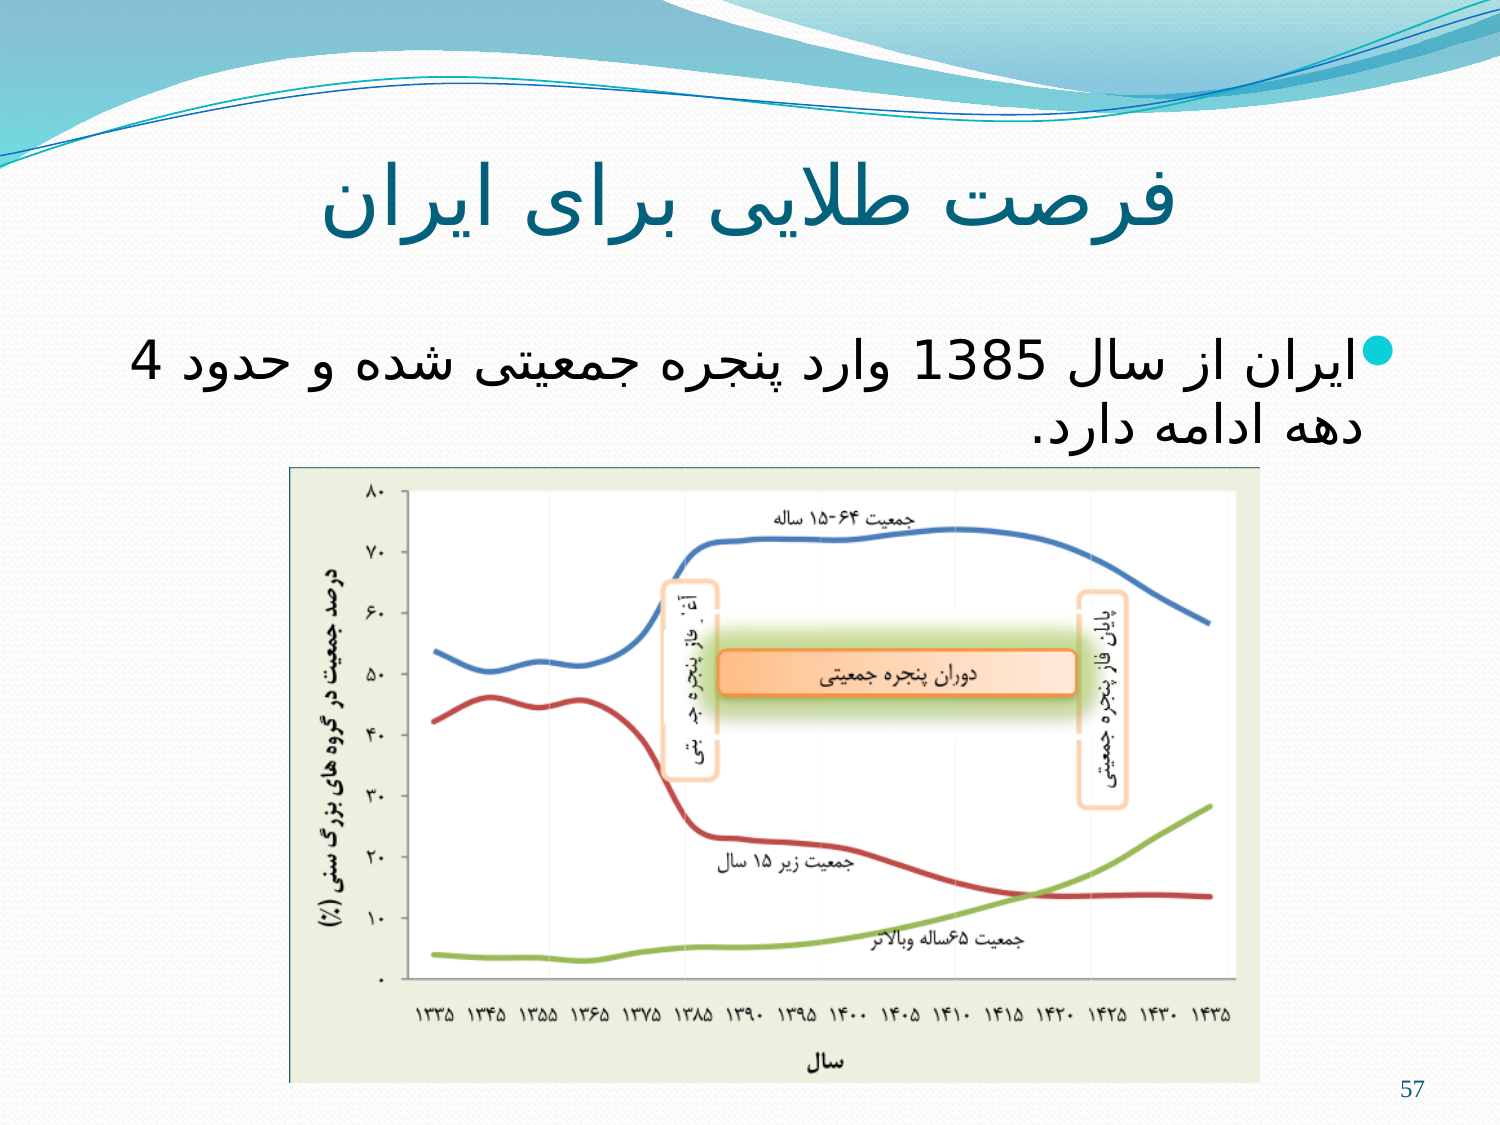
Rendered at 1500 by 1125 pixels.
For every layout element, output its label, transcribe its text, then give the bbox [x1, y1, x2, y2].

list ایران از سال 1385 وارد پنجره جمعیتی شده و حدود 4 دهه ادامه دارد. [74, 317, 1426, 1038]
picture [288, 467, 1260, 1083]
title فرصت طلایی برای ایران [74, 54, 1426, 243]
slide_number 57 [1299, 1042, 1425, 1103]
